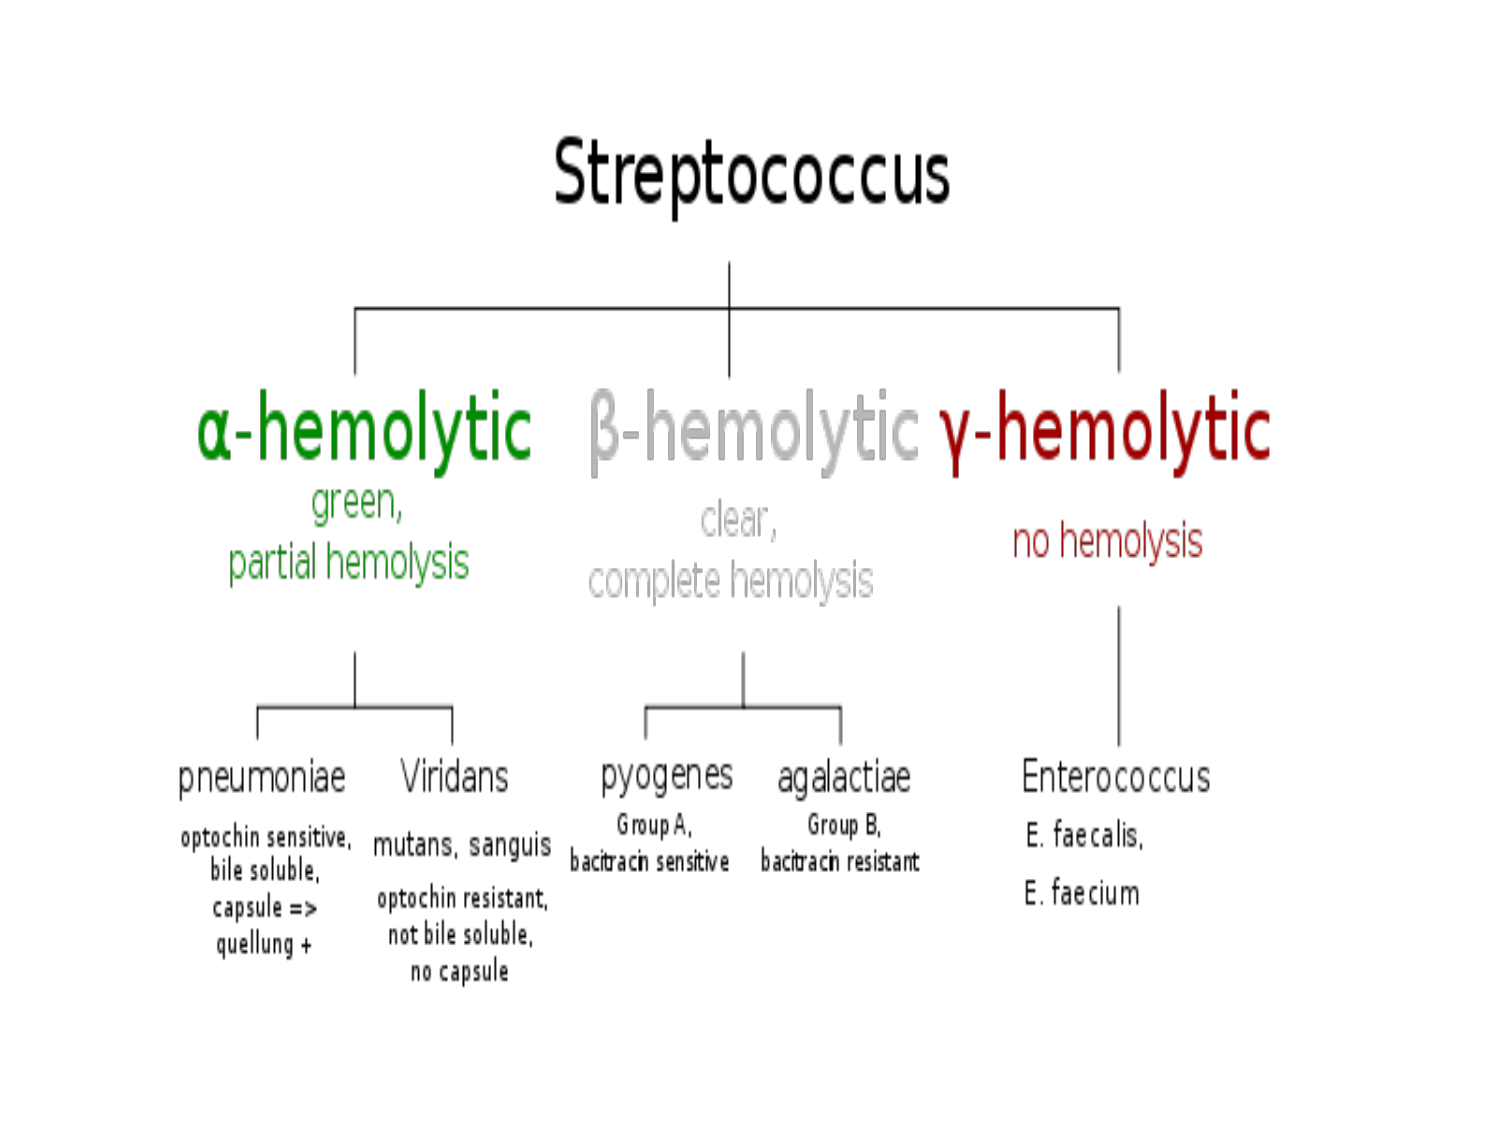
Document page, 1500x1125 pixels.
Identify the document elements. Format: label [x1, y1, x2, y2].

list [170, 113, 1294, 1000]
